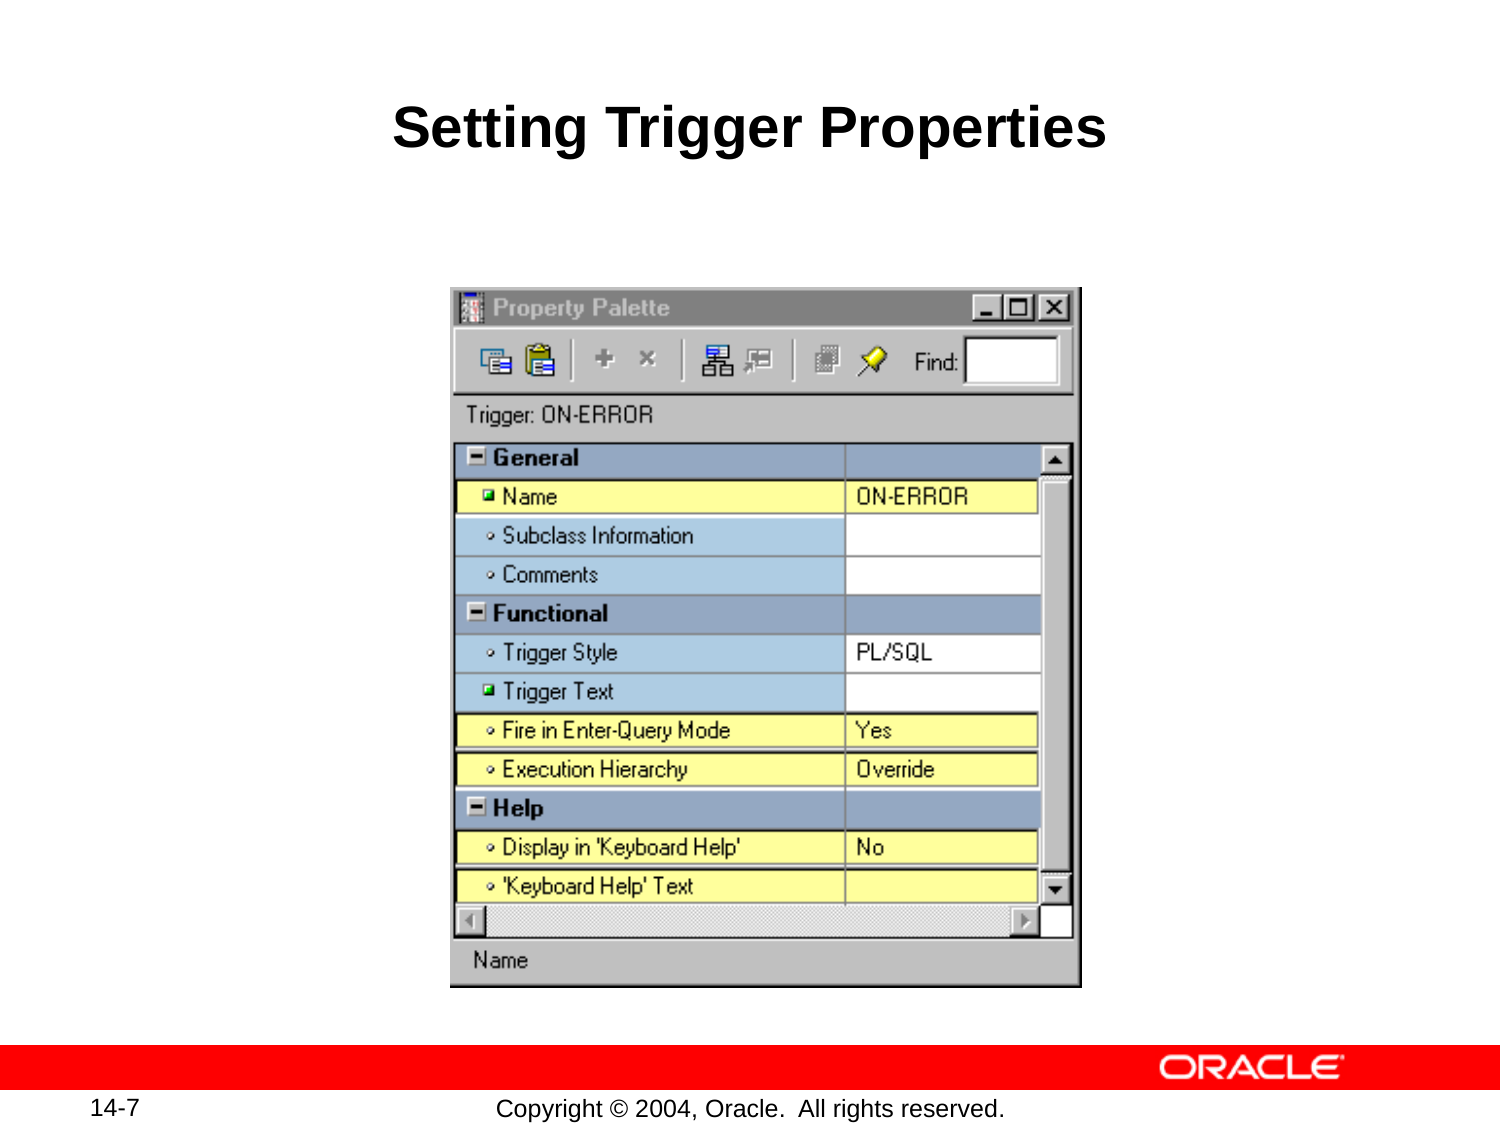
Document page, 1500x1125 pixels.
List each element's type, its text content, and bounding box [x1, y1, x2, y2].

picture [449, 287, 1083, 988]
title Setting Trigger Properties [149, 87, 1351, 232]
